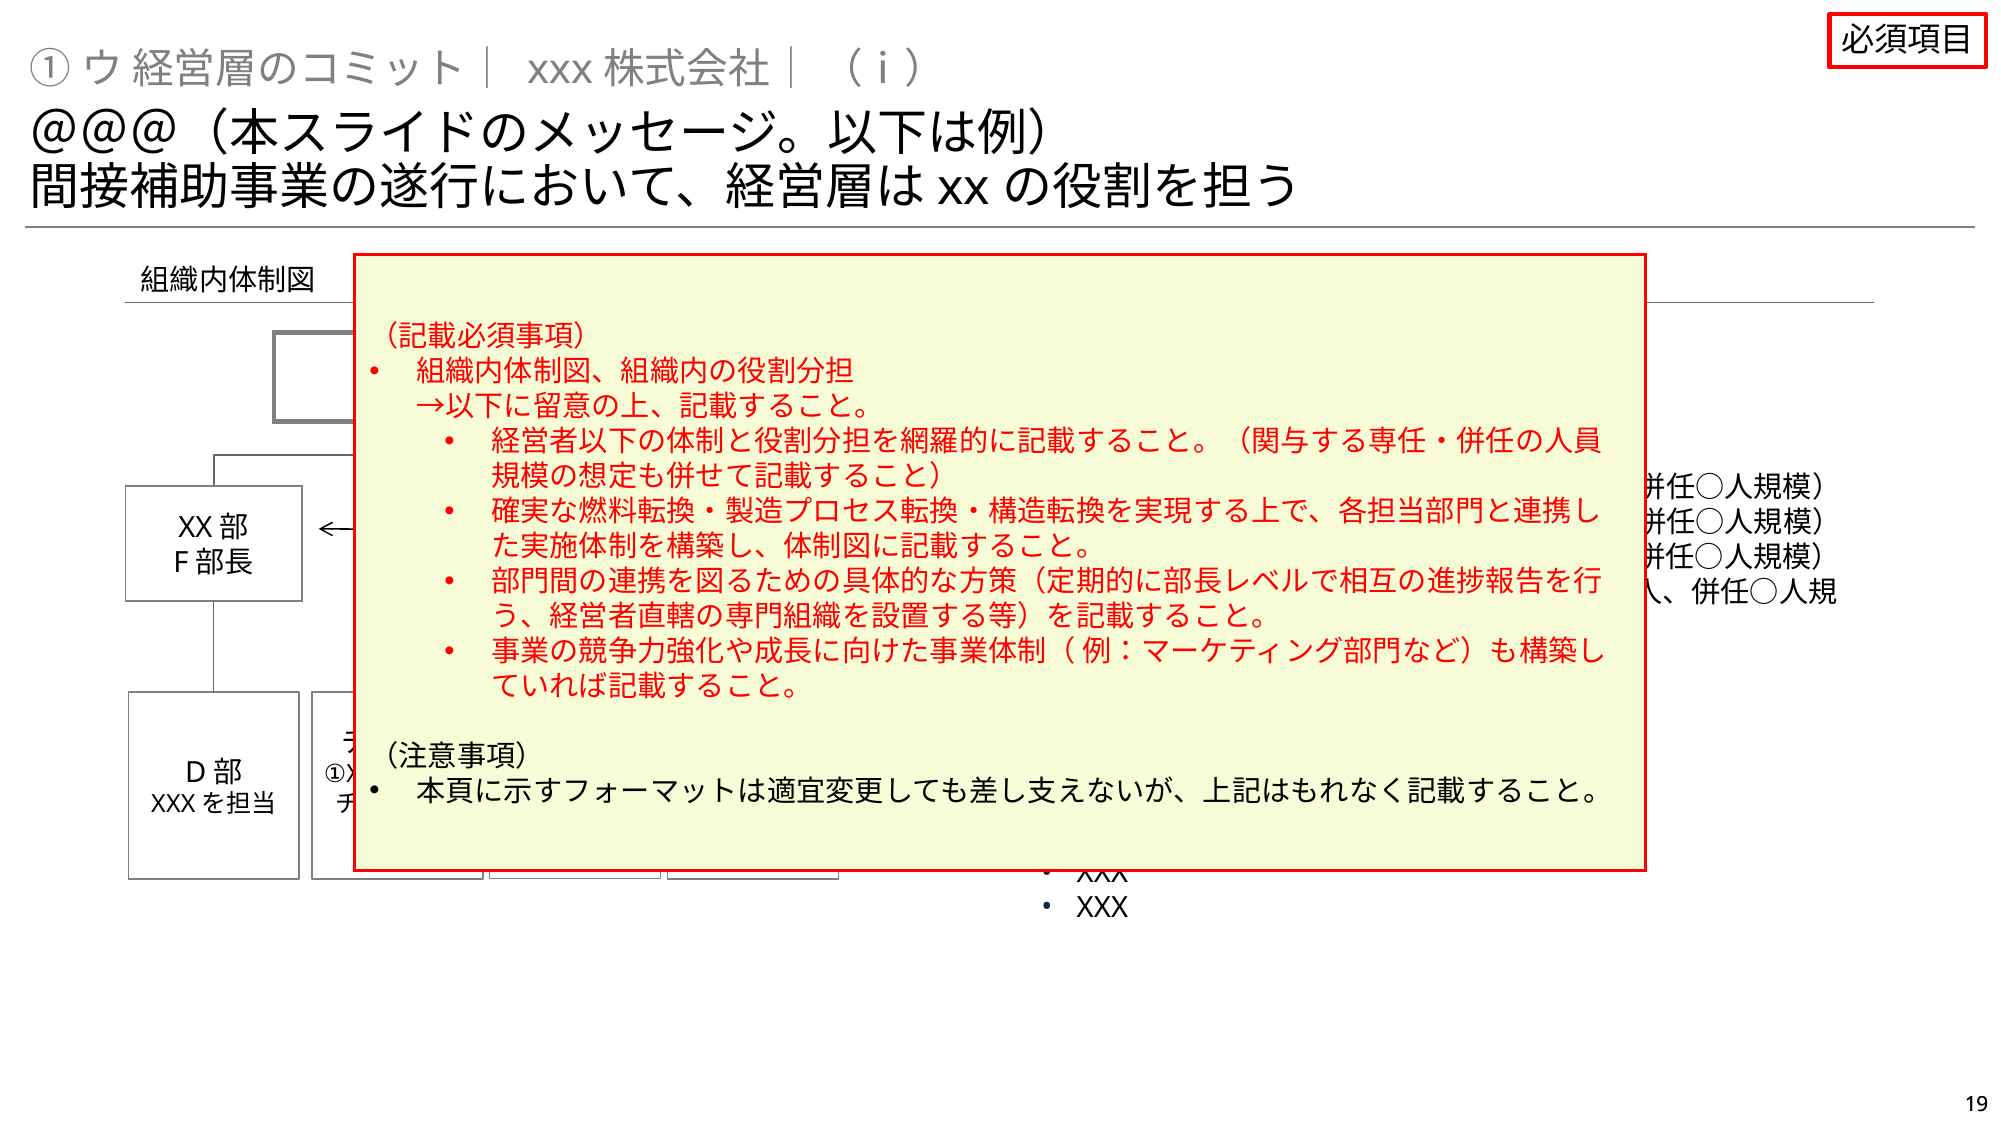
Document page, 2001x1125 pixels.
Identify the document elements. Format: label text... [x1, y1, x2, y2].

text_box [1022, 254, 1875, 303]
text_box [125, 254, 977, 303]
text_box （記載必須事項） 組織内体制図、組織内の役割分担 →以下に留意の上、記載すること。 経営者以下の体制と役割分担を網羅的に記載すること。（関与する専任・併任の人員規模の想定も併せて記載すること） 確実な燃料転換・製造プロセス転換・構造転換を実現する上で、各担当部門と連携した実施体制を構築し、体制図に記載すること。 部門間の連携を図るための具体的な方策（定期的に部長レベルで相互の進捗報告を行う、経営者直轄の専門組織を設置する等）を記載すること。 事業の競争力強化や成長に向けた事業体制（ 例：マーケティング部門など）も構築していれば記載すること。 （注意事項） 本頁に示すフォーマットは適宜変更しても差し支えないが、上記はもれなく記載すること。 [353, 253, 1647, 872]
text_box 必須項目 [1829, 13, 1986, 68]
text_box ①ウ 経営層のコミット｜ xxx株式会社｜ （ⅰ） [29, 47, 1802, 94]
text_box ＠＠＠（本スライドのメッセージ。以下は例） 間接補助事業の遂行において、経営層はxxの役割を担う [29, 107, 1875, 216]
text_box 本事業責任者と担当部署 本事業責任者 E本部長：XXXを担当 担当チーム チームA：①XXXを担当（専任○人、併任○人規模） チームB：③XXXを担当（専任○人、併任○人規模） チームC：④XXXを担当（専任○人、併任○人規模） D部（F部長）：XXXを担当（専任○人、併任○人規模） チームリーダー チームリーダーG：XXX等の実績 チームリーダーH：XXX等の実績 チームリーダーI：XXX等の実績 部門間の連携方法 XXX XXX [1023, 328, 1874, 995]
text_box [125, 331, 977, 880]
